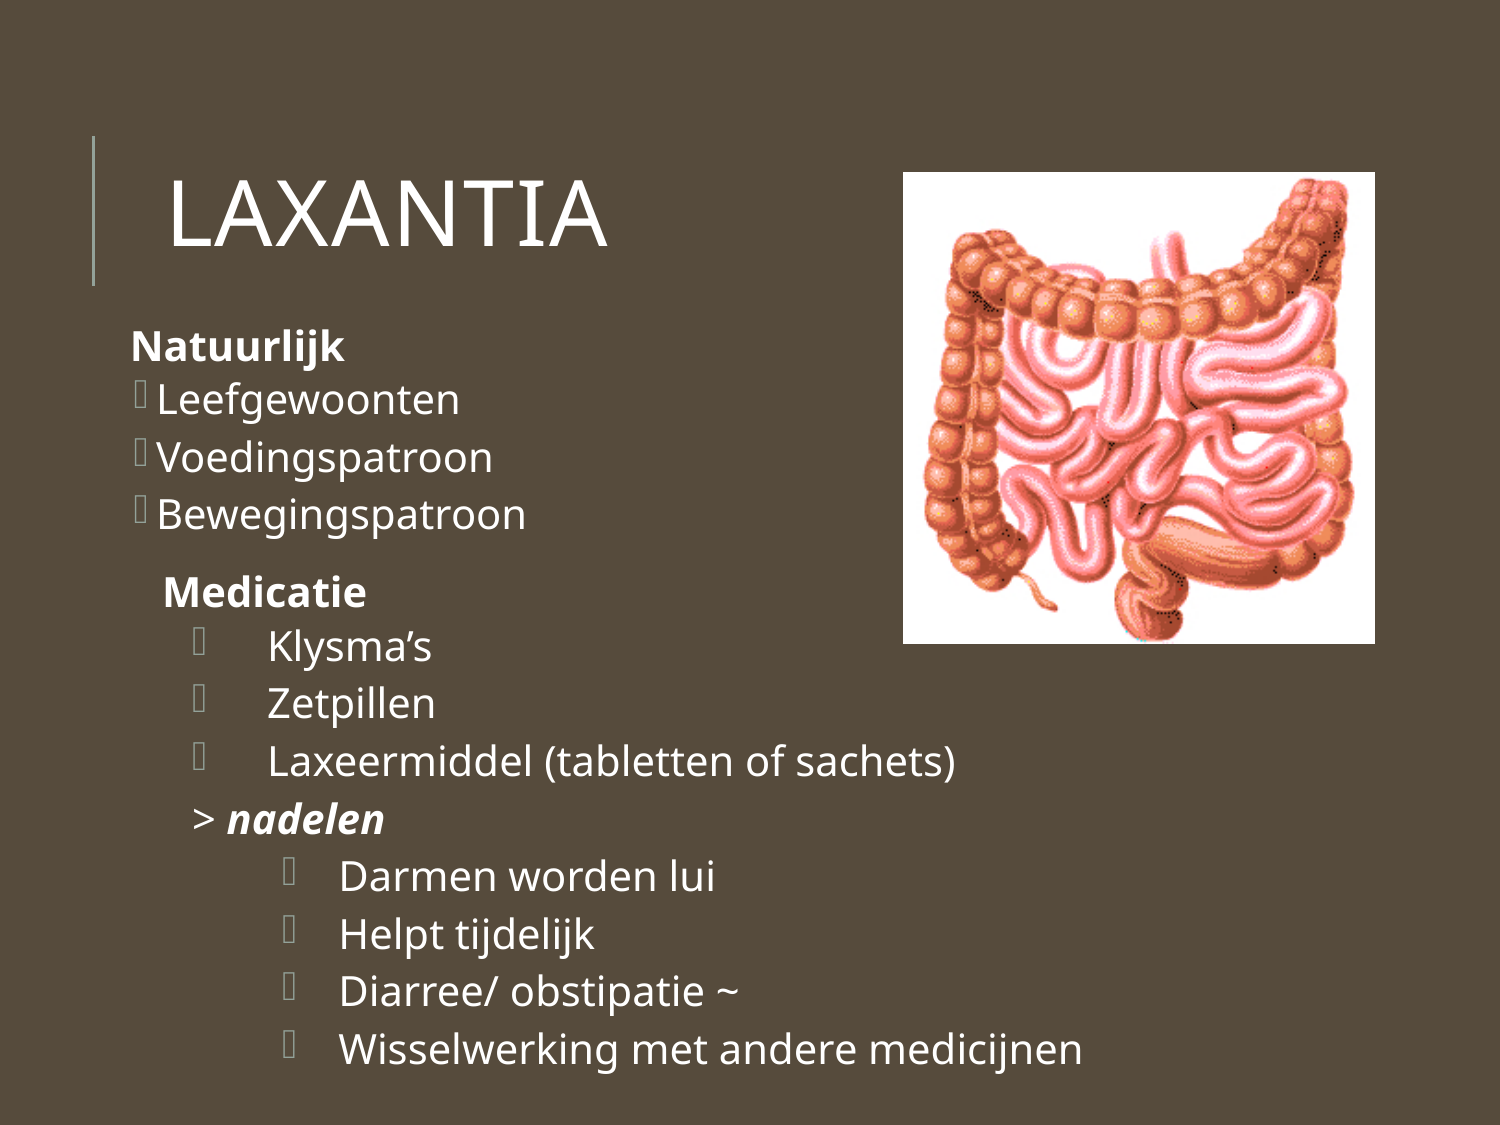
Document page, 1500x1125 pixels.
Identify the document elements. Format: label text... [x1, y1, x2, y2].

picture [903, 172, 1375, 644]
title Laxantia [150, 126, 1500, 315]
list Natuurlijk Leefgewoonten Voedingspatroon Bewegingspatroon Medicatie Klysma’s Zetpillen Laxeermiddel (tabletten of sachets) > nadelen Darmen worden lui Helpt tijdelijk Diarree/ obstipatie ~ Wisselwerking met andere medicijnen [75, 317, 1425, 1106]
